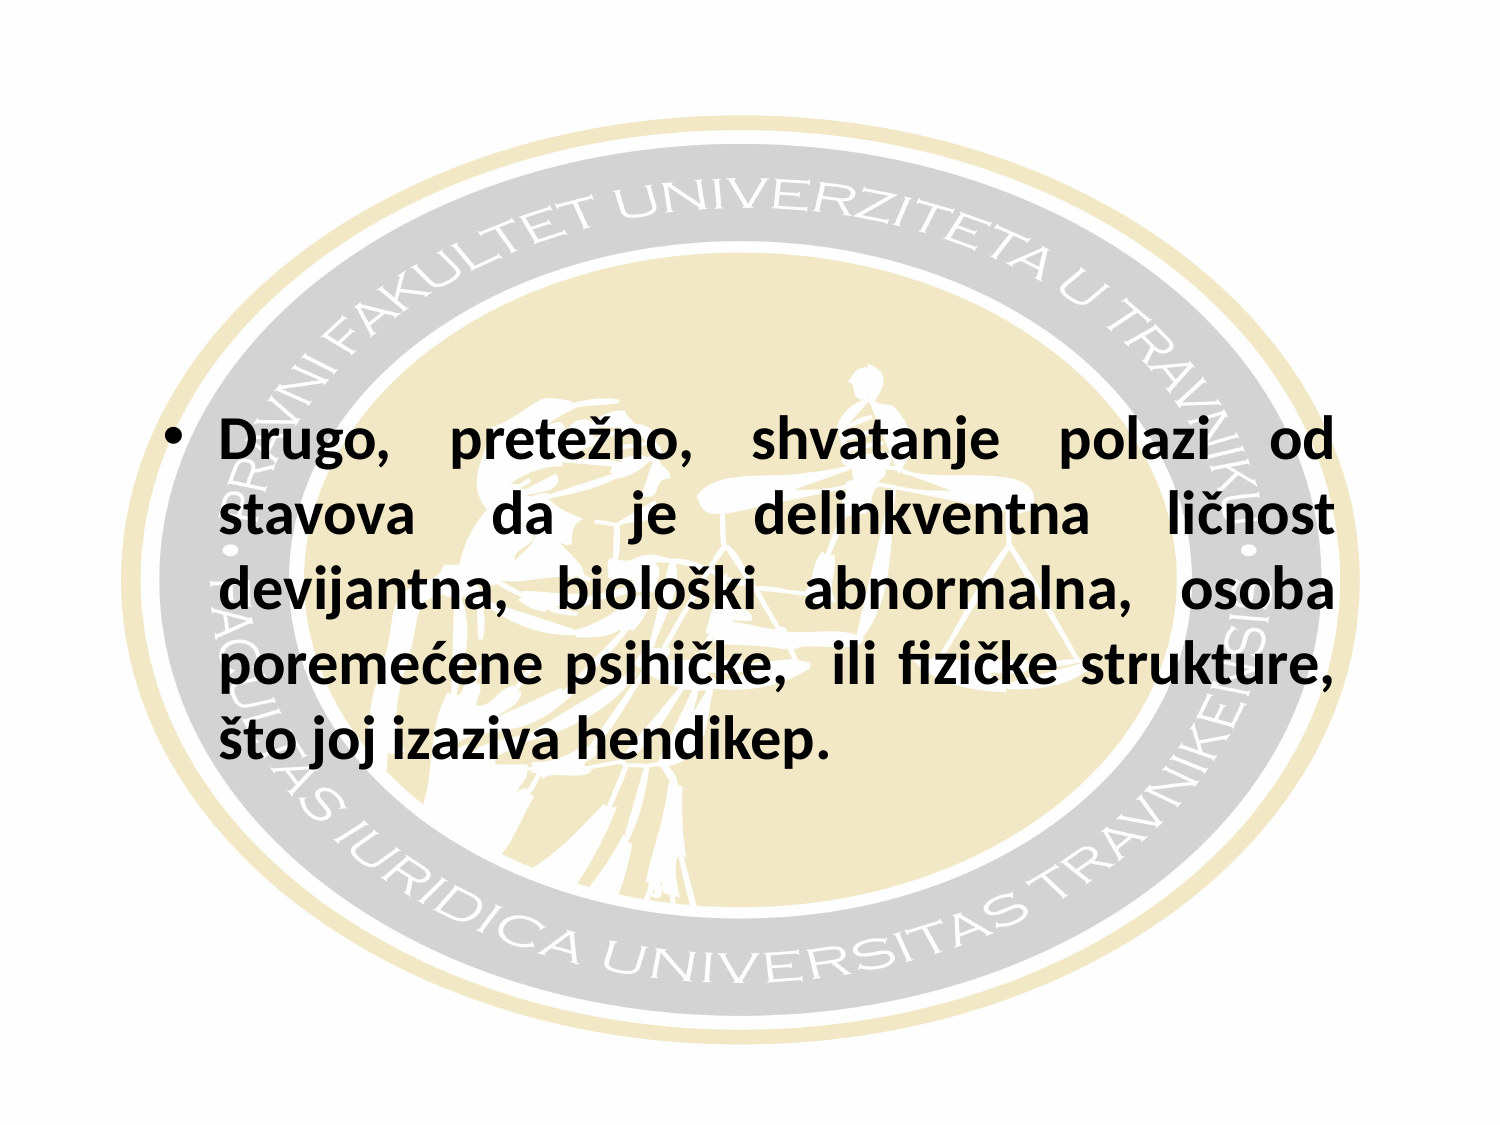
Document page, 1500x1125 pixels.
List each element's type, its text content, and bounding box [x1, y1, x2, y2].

list Drugo, pretežno, shvatanje polazi od stavova da je delinkventna ličnost devijantna, biološki abnormalna, osoba poremećene psihičke, ili fizičke strukture, što joj izaziva hendikep. [147, 302, 1353, 1005]
